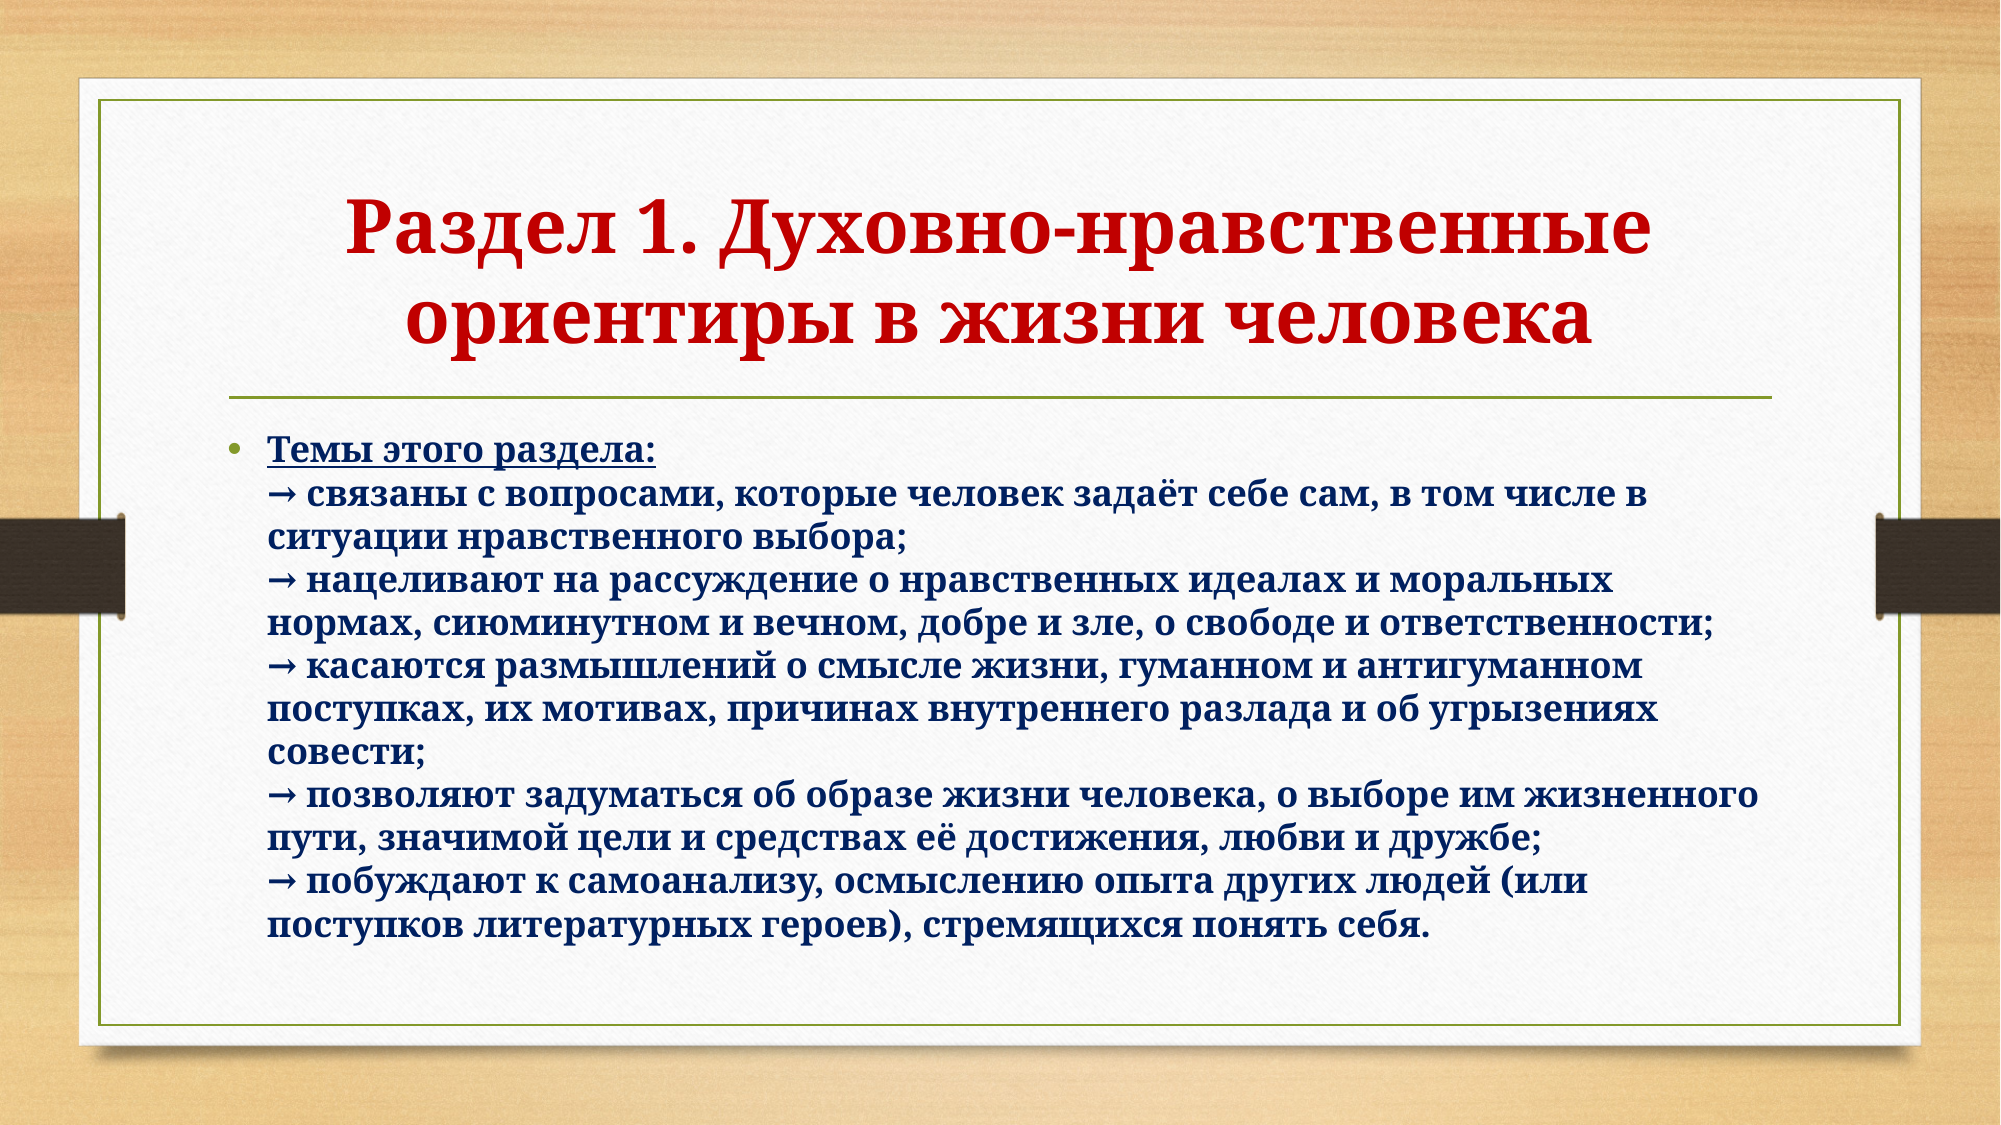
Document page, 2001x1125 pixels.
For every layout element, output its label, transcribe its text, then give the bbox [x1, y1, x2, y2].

picture [0, 0, 2001, 1125]
title Раздел 1. Духовно-нравственные ориентиры в жизни человека [212, 161, 1788, 375]
list Темы этого раздела: → связаны с вопросами, которые человек задаёт себе сам, в том числе в ситуации нравственного выбора; → нацеливают на рассуждение о нравственных идеалах и моральных нормах, сиюминутном и вечном, добре и зле, о свободе и ответственности; → касаются размышлений о смысле жизни, гуманном и антигуманном поступках, их мотивах, причинах внутреннего разлада и об угрызениях совести; → позволяют задуматься об образе жизни человека, о выборе им жизненного пути, значимой цели и средствах её достижения, любви и дружбе; → побуждают к самоанализу, осмыслению опыта других людей (или поступков литературных героев), стремящихся понять себя. [212, 419, 1788, 964]
